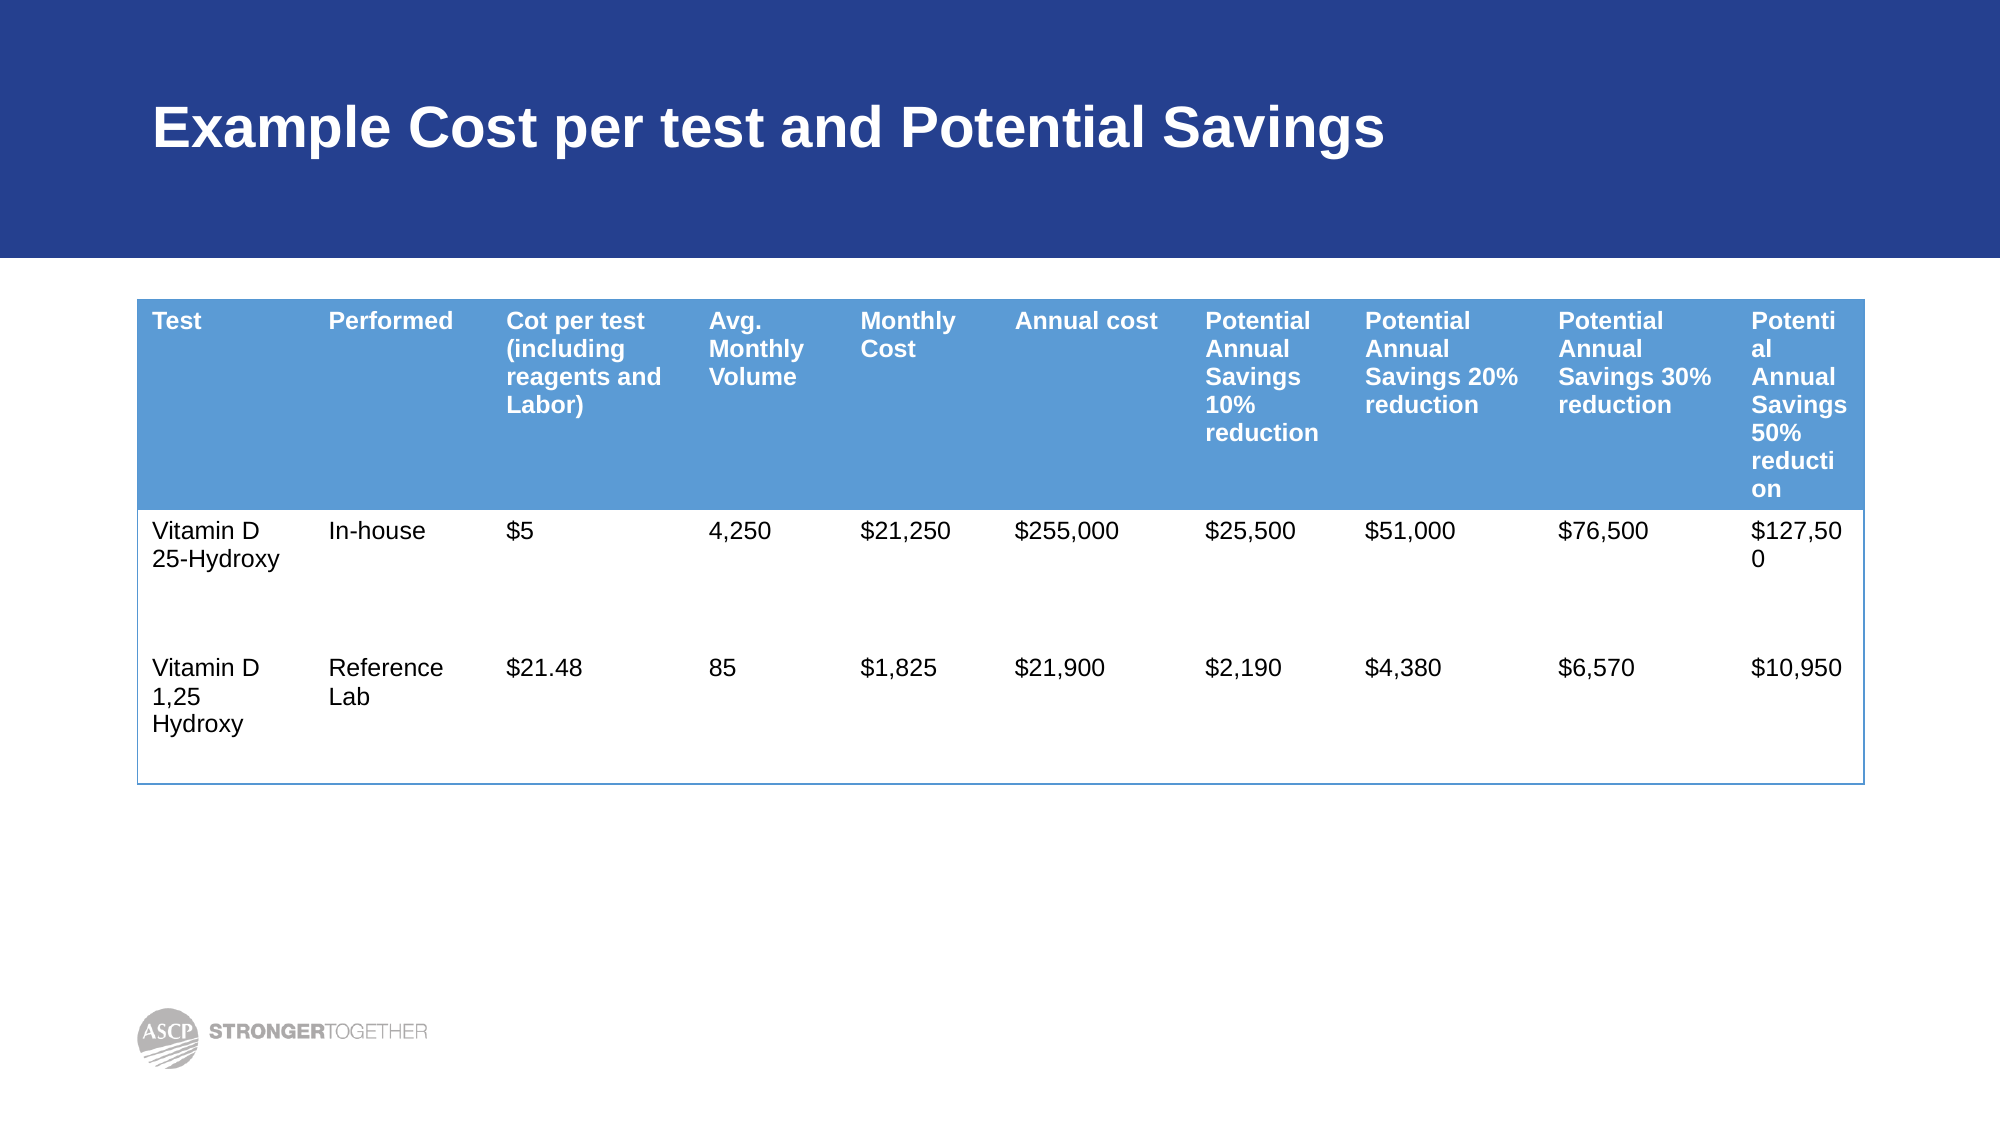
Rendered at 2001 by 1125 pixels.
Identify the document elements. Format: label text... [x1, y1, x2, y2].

table_header Potential Annual Savings 20% reduction [1351, 300, 1544, 510]
table_cell In-house [314, 510, 492, 647]
table_header Avg. Monthly Volume [694, 300, 846, 510]
table_header Performed [314, 300, 492, 510]
table_cell $25,500 [1191, 510, 1351, 647]
table_cell $21,250 [846, 510, 1000, 647]
table_cell $51,000 [1351, 510, 1544, 647]
table_header Test [138, 300, 314, 510]
table_header Potential Annual Savings 30% reduction [1544, 300, 1737, 510]
title Example Cost per test and Potential Savings [137, 20, 1863, 238]
table_cell $2,190 [1191, 647, 1351, 783]
table_cell $21,900 [1000, 647, 1191, 783]
table_cell $76,500 [1544, 510, 1737, 647]
table_cell Vitamin D 1,25 Hydroxy [138, 647, 314, 783]
table_cell $6,570 [1544, 647, 1737, 783]
table_cell $4,380 [1351, 647, 1544, 783]
table_cell $127,500 [1737, 510, 1863, 647]
table_cell Reference Lab [314, 647, 492, 783]
table_cell $21.48 [492, 647, 694, 783]
table_header Potential Annual Savings 50% reduction [1737, 300, 1863, 510]
table_cell $10,950 [1737, 647, 1863, 783]
table_cell Vitamin D 25-Hydroxy [138, 510, 314, 647]
table_cell 85 [694, 647, 846, 783]
table_header Annual cost [1000, 300, 1191, 510]
table_header Monthly Cost [846, 300, 1000, 510]
table_cell $5 [492, 510, 694, 647]
table_cell $255,000 [1000, 510, 1191, 647]
table_header Potential Annual Savings 10% reduction [1191, 300, 1351, 510]
table_cell $1,825 [846, 647, 1000, 783]
table_header Cot per test (including reagents and Labor) [492, 300, 694, 510]
table_cell 4,250 [694, 510, 846, 647]
picture [137, 1008, 427, 1069]
